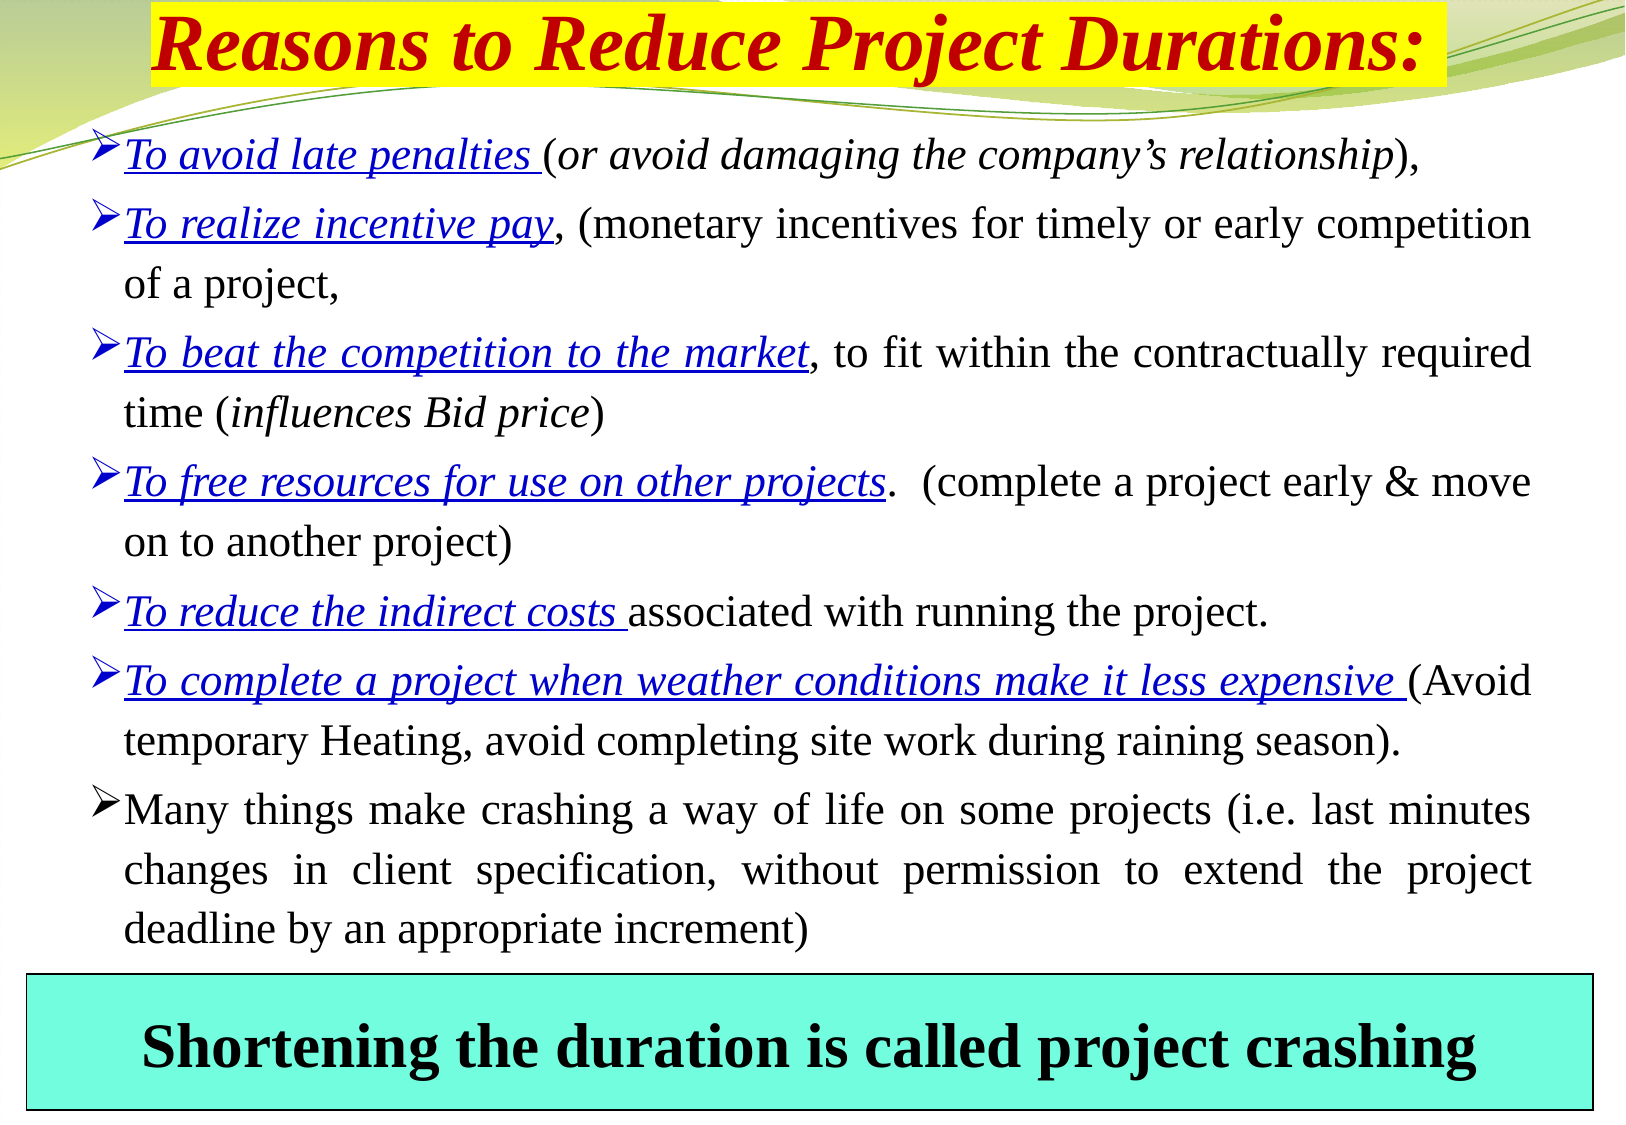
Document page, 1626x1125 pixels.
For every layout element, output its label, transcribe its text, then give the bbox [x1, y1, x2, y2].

title Reasons to Reduce Project Durations: [151, 2, 1447, 87]
text_box Shortening the duration is called project crashing [26, 973, 1594, 1111]
text_box To avoid late penalties (or avoid damaging the company’s relationship), To realize incentive pay, (monetary incentives for timely or early competition of a project, To beat the competition to the market, to fit within the contractually required time (influences Bid price) To free resources for use on other projects. (complete a project early & move on to another project) To reduce the indirect costs associated with running the project. To complete a project when weather conditions make it less expensive (Avoid temporary Heating, avoid completing site work during raining season). Many things make crashing a way of life on some projects (i.e. last minutes changes in client specification, without permission to extend the project deadline by an appropriate increment) [73, 111, 1547, 960]
